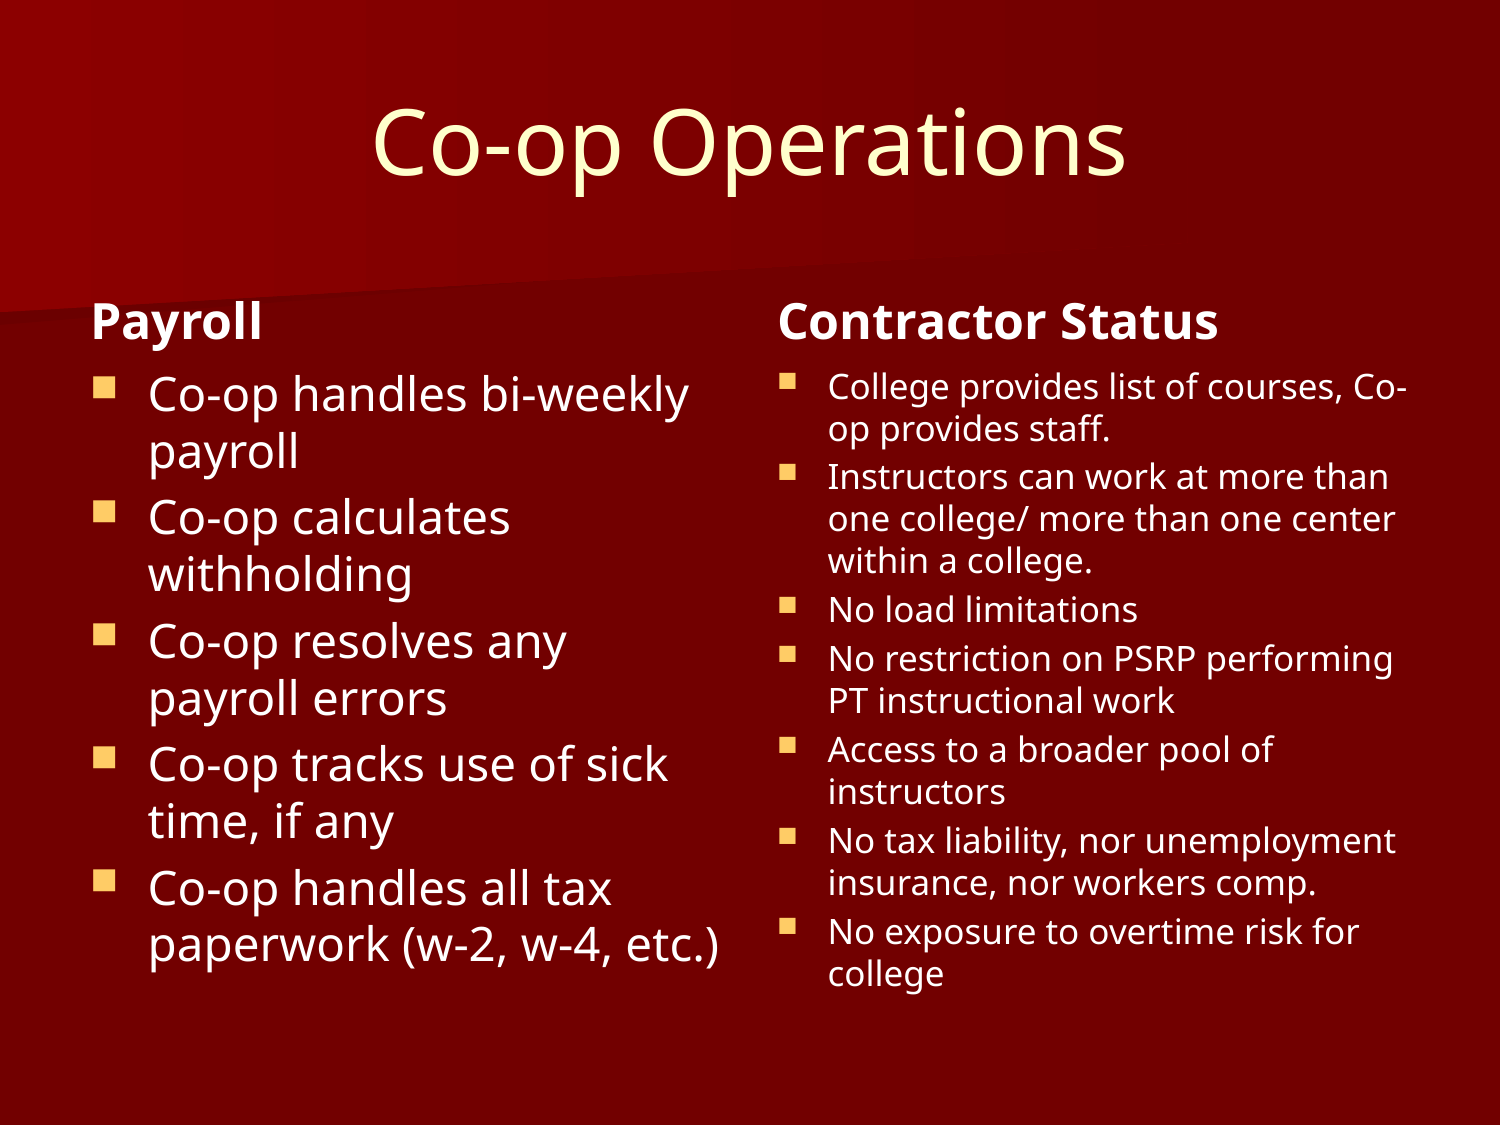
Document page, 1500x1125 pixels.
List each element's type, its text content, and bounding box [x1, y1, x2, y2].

list College provides list of courses, Co-op provides staff. Instructors can work at more than one college/ more than one center within a college. No load limitations No restriction on PSRP performing PT instructional work Access to a broader pool of instructors No tax liability, nor unemployment insurance, nor workers comp. No exposure to overtime risk for college [761, 356, 1425, 1005]
list Contractor Status [761, 251, 1425, 356]
title Co-op Operations [75, 45, 1425, 233]
list Co-op handles bi-weekly payroll Co-op calculates withholding Co-op resolves any payroll errors Co-op tracks use of sick time, if any Co-op handles all tax paperwork (w-2, w-4, etc.) [75, 356, 738, 1005]
list Payroll [75, 251, 738, 356]
